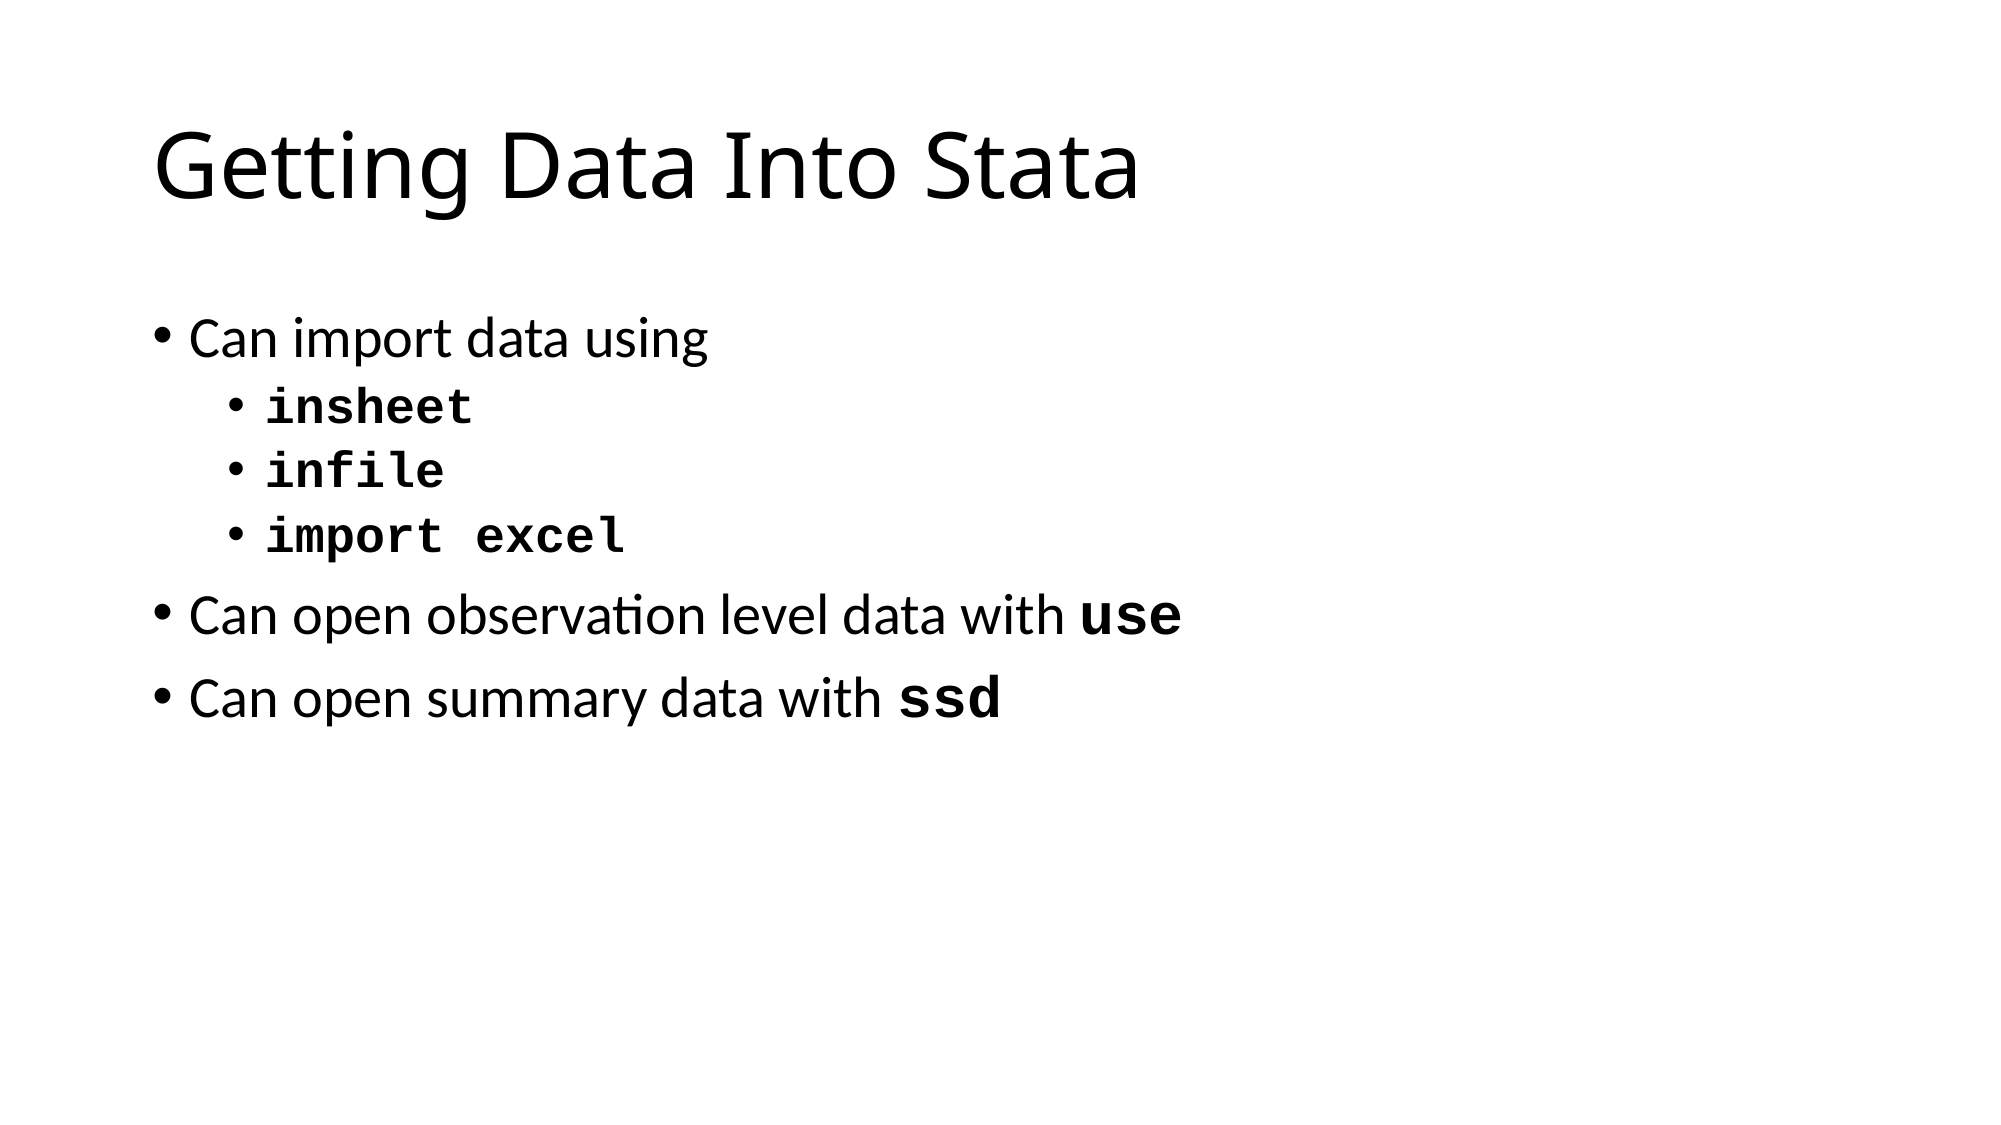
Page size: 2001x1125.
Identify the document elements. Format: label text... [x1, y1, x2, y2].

list Can import data using insheet infile import excel Can open observation level data with use Can open summary data with ssd [137, 299, 1863, 1014]
title Getting Data Into Stata [137, 59, 1863, 278]
